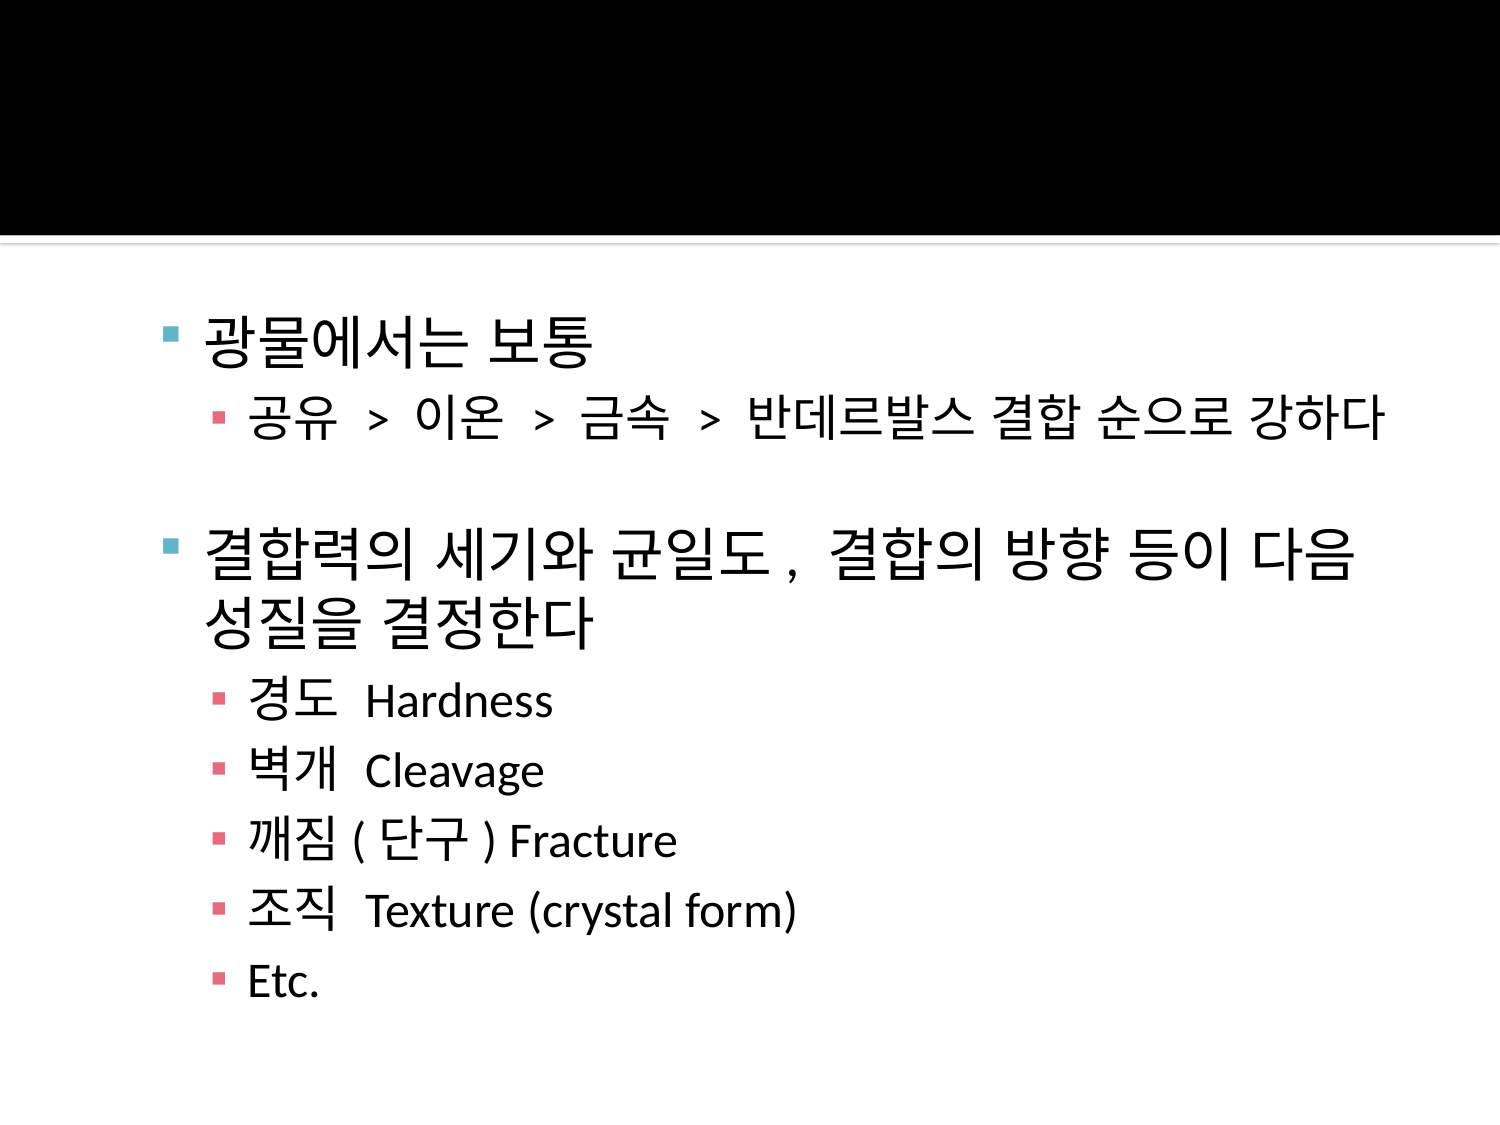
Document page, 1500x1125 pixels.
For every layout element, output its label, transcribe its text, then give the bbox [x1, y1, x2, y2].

list 광물에서는 보통 공유 > 이온 > 금속 > 반데르발스 결합 순으로 강하다 결합력의 세기와 균일도, 결합의 방향 등이 다음 성질을 결정한다 경도 Hardness 벽개 Cleavage 깨짐(단구) Fracture 조직 Texture (crystal form) Etc. [75, 291, 1425, 1050]
